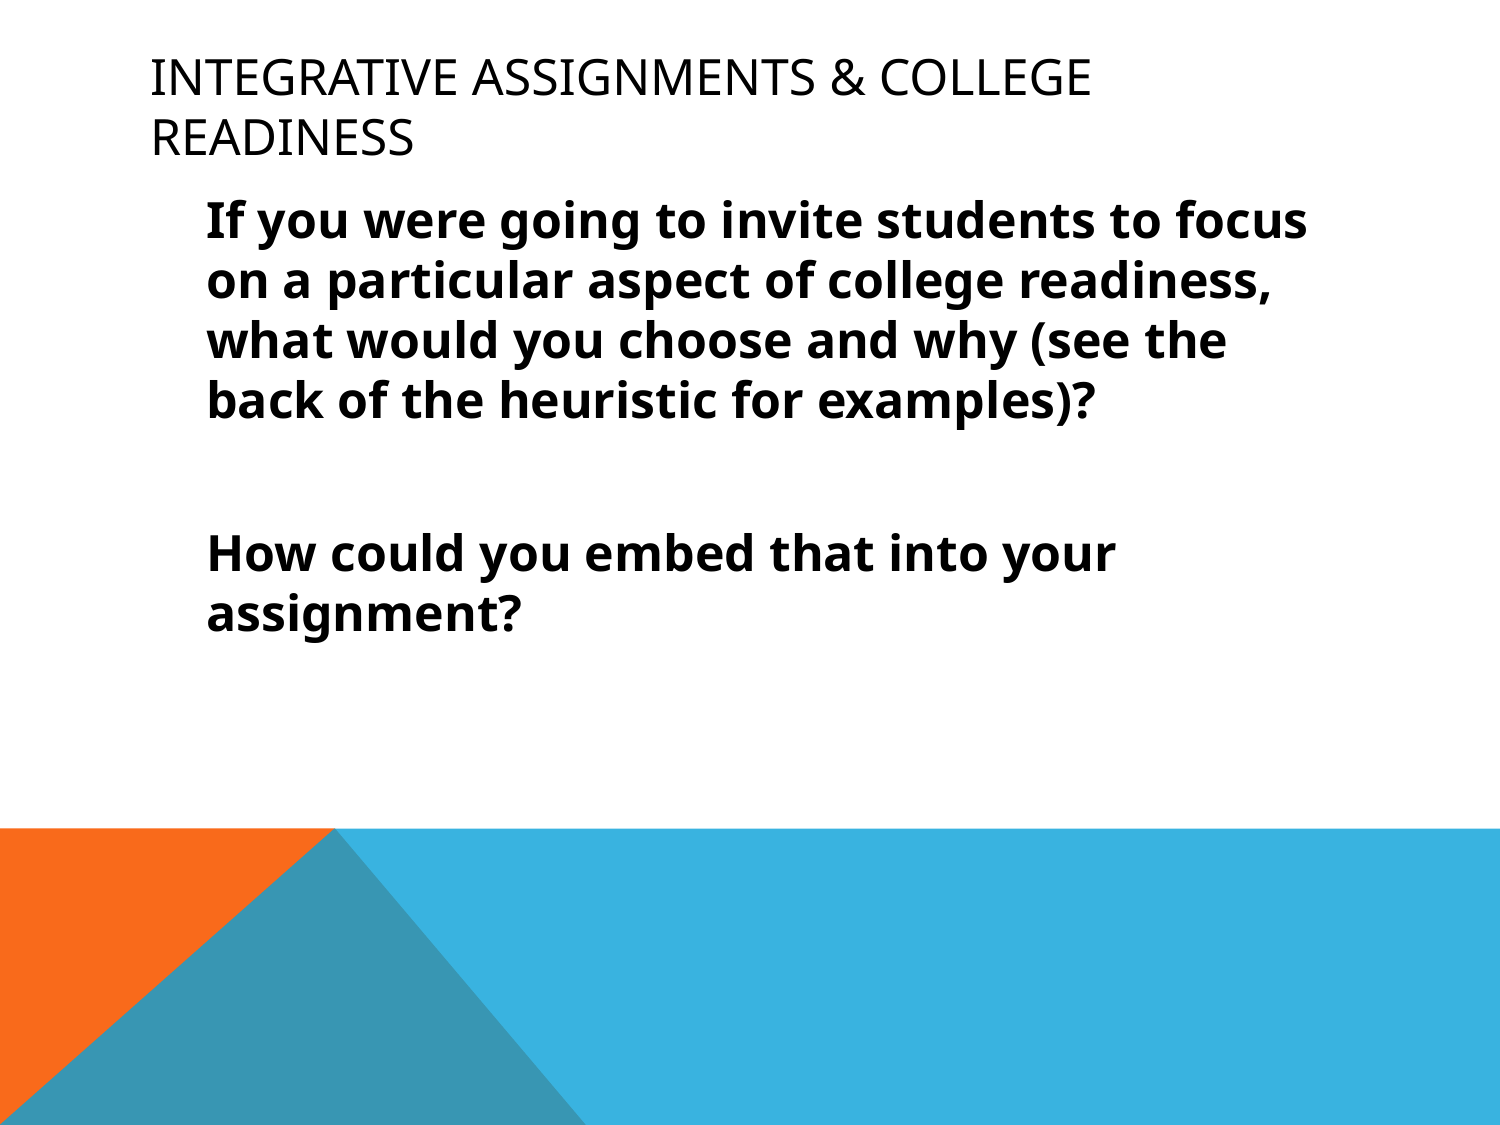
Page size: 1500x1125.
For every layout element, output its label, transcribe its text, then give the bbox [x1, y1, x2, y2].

title Integrative assignments & college readiness [135, 60, 1369, 150]
list If you were going to invite students to focus on a particular aspect of college readiness, what would you choose and why (see the back of the heuristic for examples)? How could you embed that into your assignment? [135, 180, 1369, 768]
